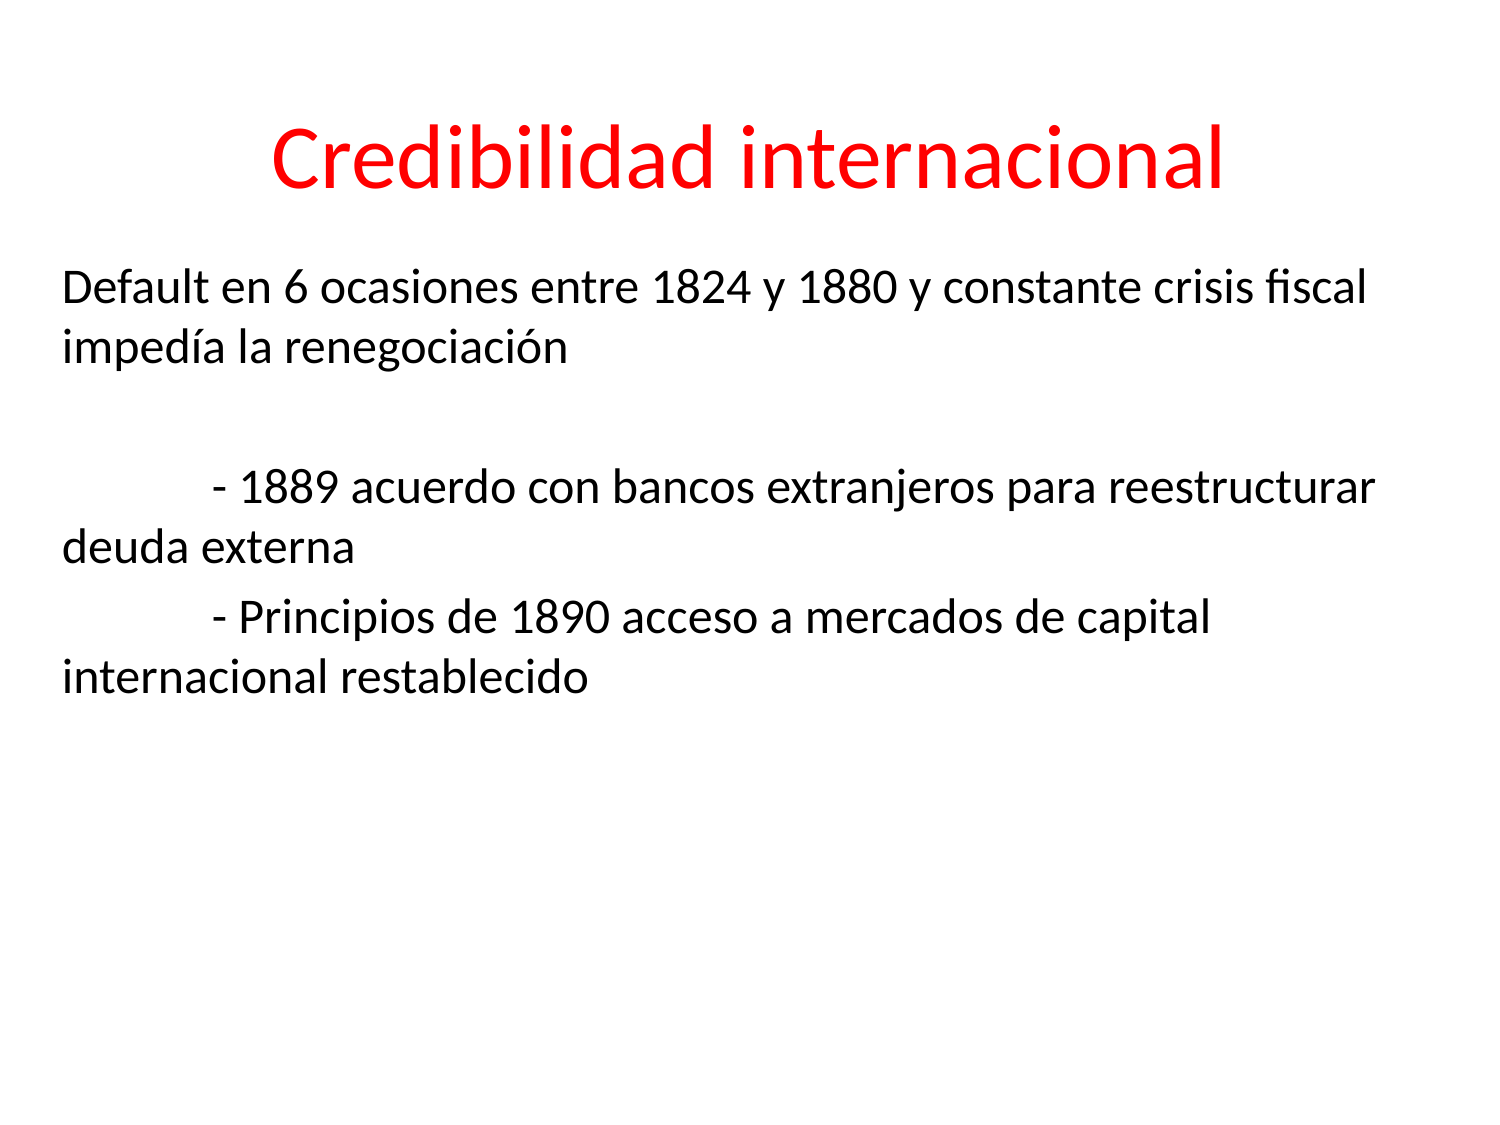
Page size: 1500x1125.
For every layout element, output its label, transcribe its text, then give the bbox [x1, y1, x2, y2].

list Default en 6 ocasiones entre 1824 y 1880 y constante crisis fiscal impedía la renegociación - 1889 acuerdo con bancos extranjeros para reestructurar deuda externa - Principios de 1890 acceso a mercados de capital internacional restablecido [46, 246, 1454, 786]
title Credibilidad internacional [75, 58, 1425, 246]
